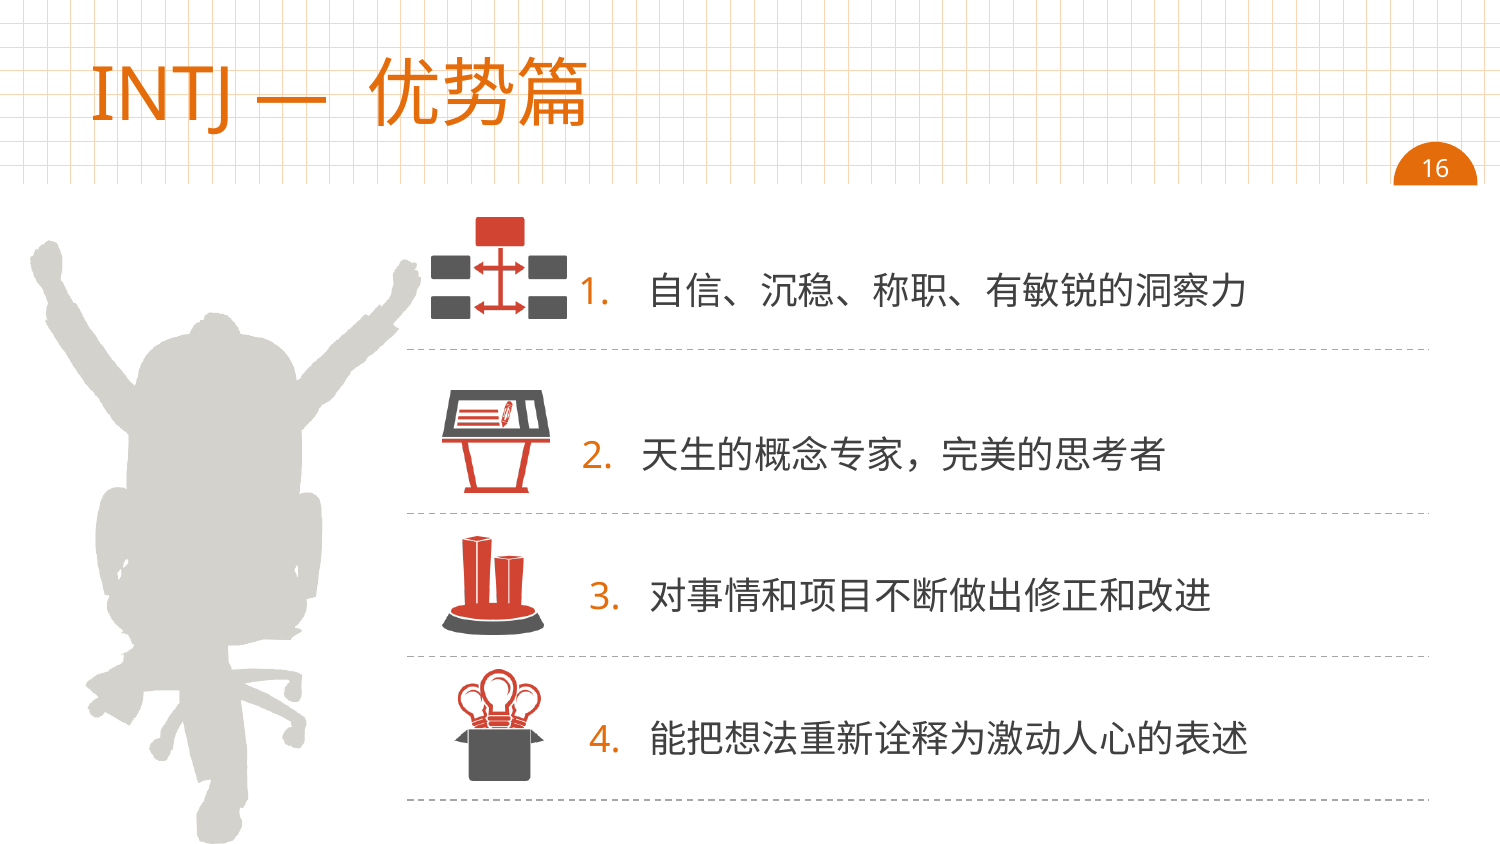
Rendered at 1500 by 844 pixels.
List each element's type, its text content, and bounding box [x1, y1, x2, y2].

title INTJ — 优势篇 [75, 20, 1425, 161]
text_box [454, 669, 1400, 781]
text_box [442, 536, 1329, 635]
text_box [430, 214, 1253, 321]
picture [29, 240, 421, 844]
slide_number 16 [1388, 152, 1483, 186]
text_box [442, 378, 1175, 493]
